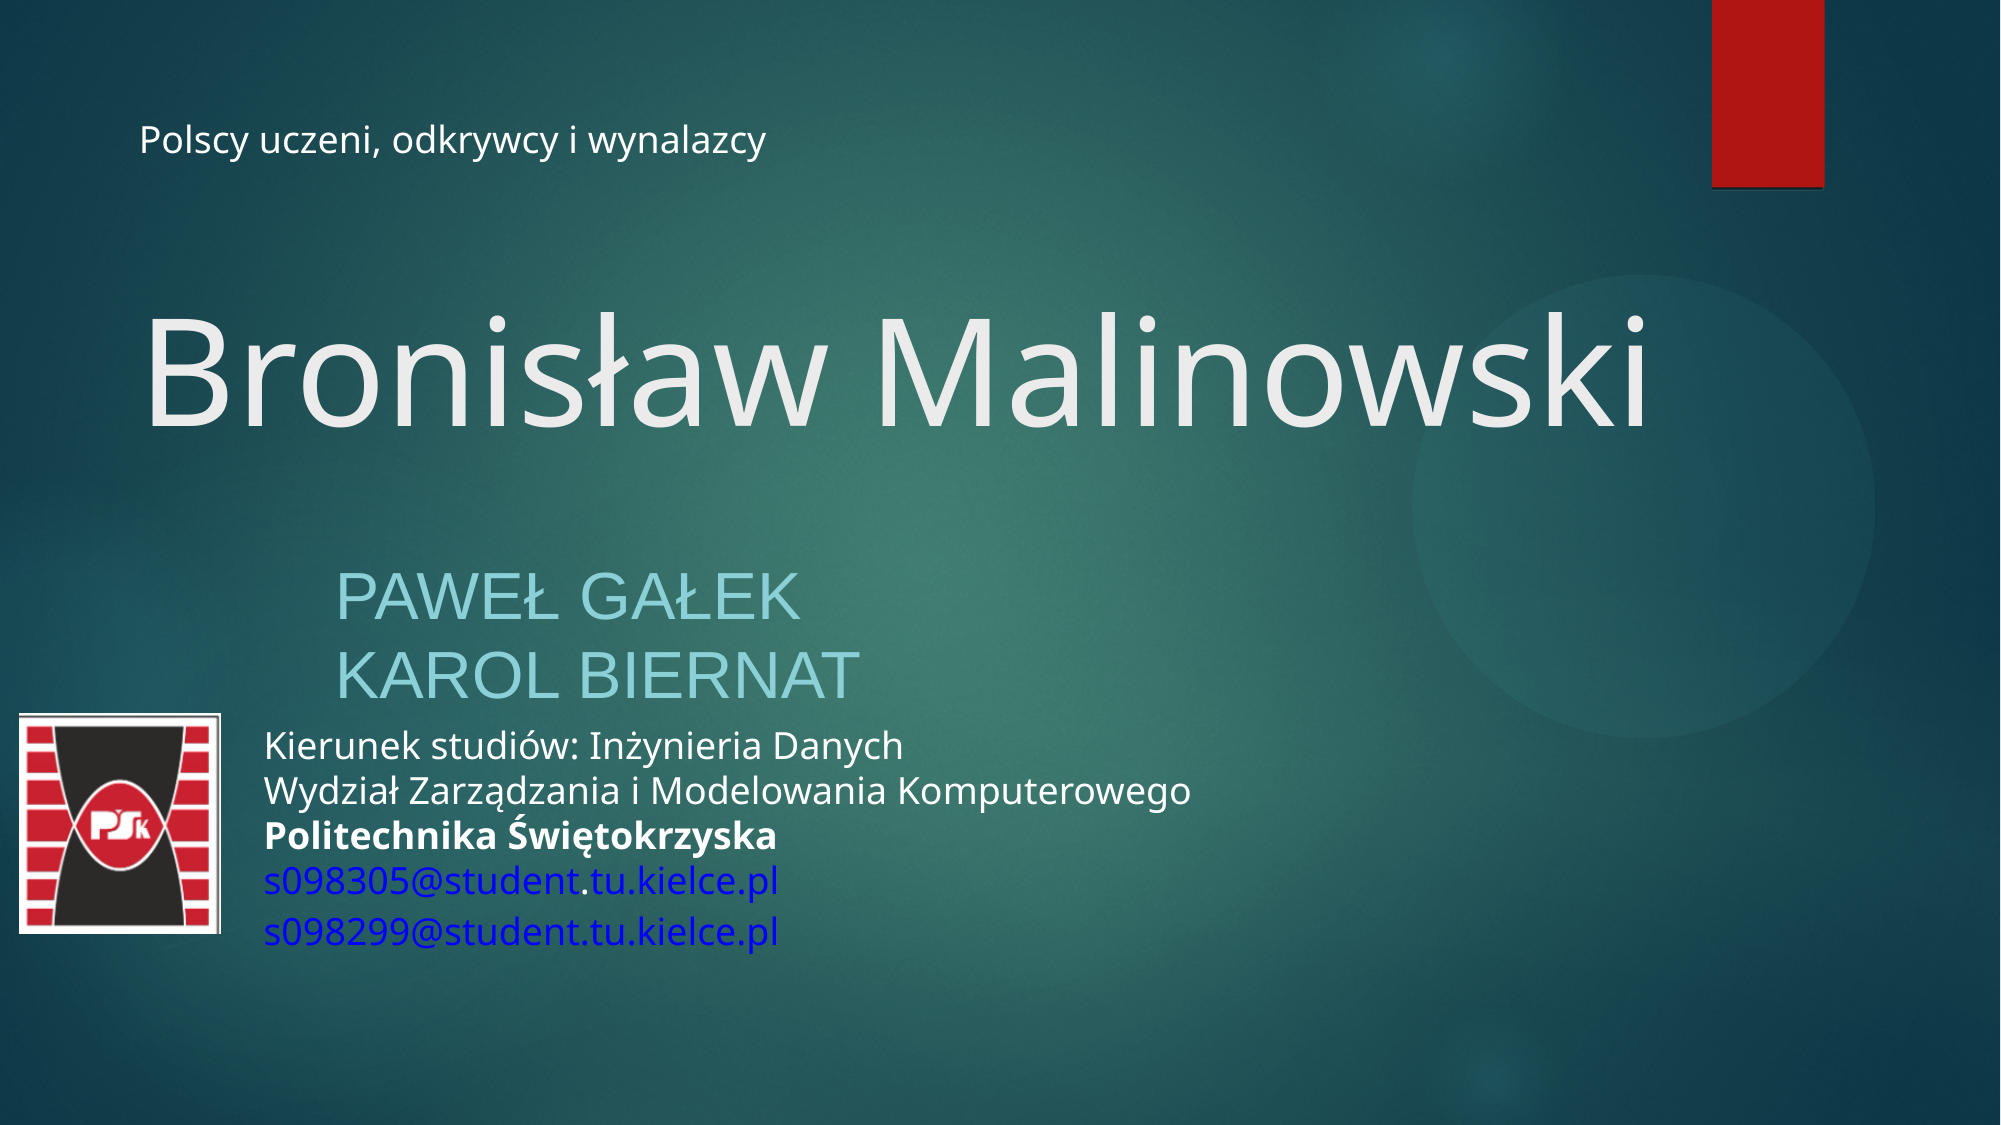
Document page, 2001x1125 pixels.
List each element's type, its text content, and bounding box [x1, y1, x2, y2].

subtitle Paweł Gałek Karol Biernat [134, 544, 1638, 925]
text_box Polscy uczeni, odkrywcy i wynalazcy [123, 108, 1606, 169]
picture [0, 0, 2001, 1125]
text_box Kierunek studiów: Inżynieria Danych Wydział Zarządzania i Modelowania Komputerowego Politechnika Świętokrzyska s098305@student.tu.kielce.pl s098299@student.tu.kielce.pl [238, 714, 1363, 1012]
title Bronisław Malinowski [123, 43, 1791, 464]
